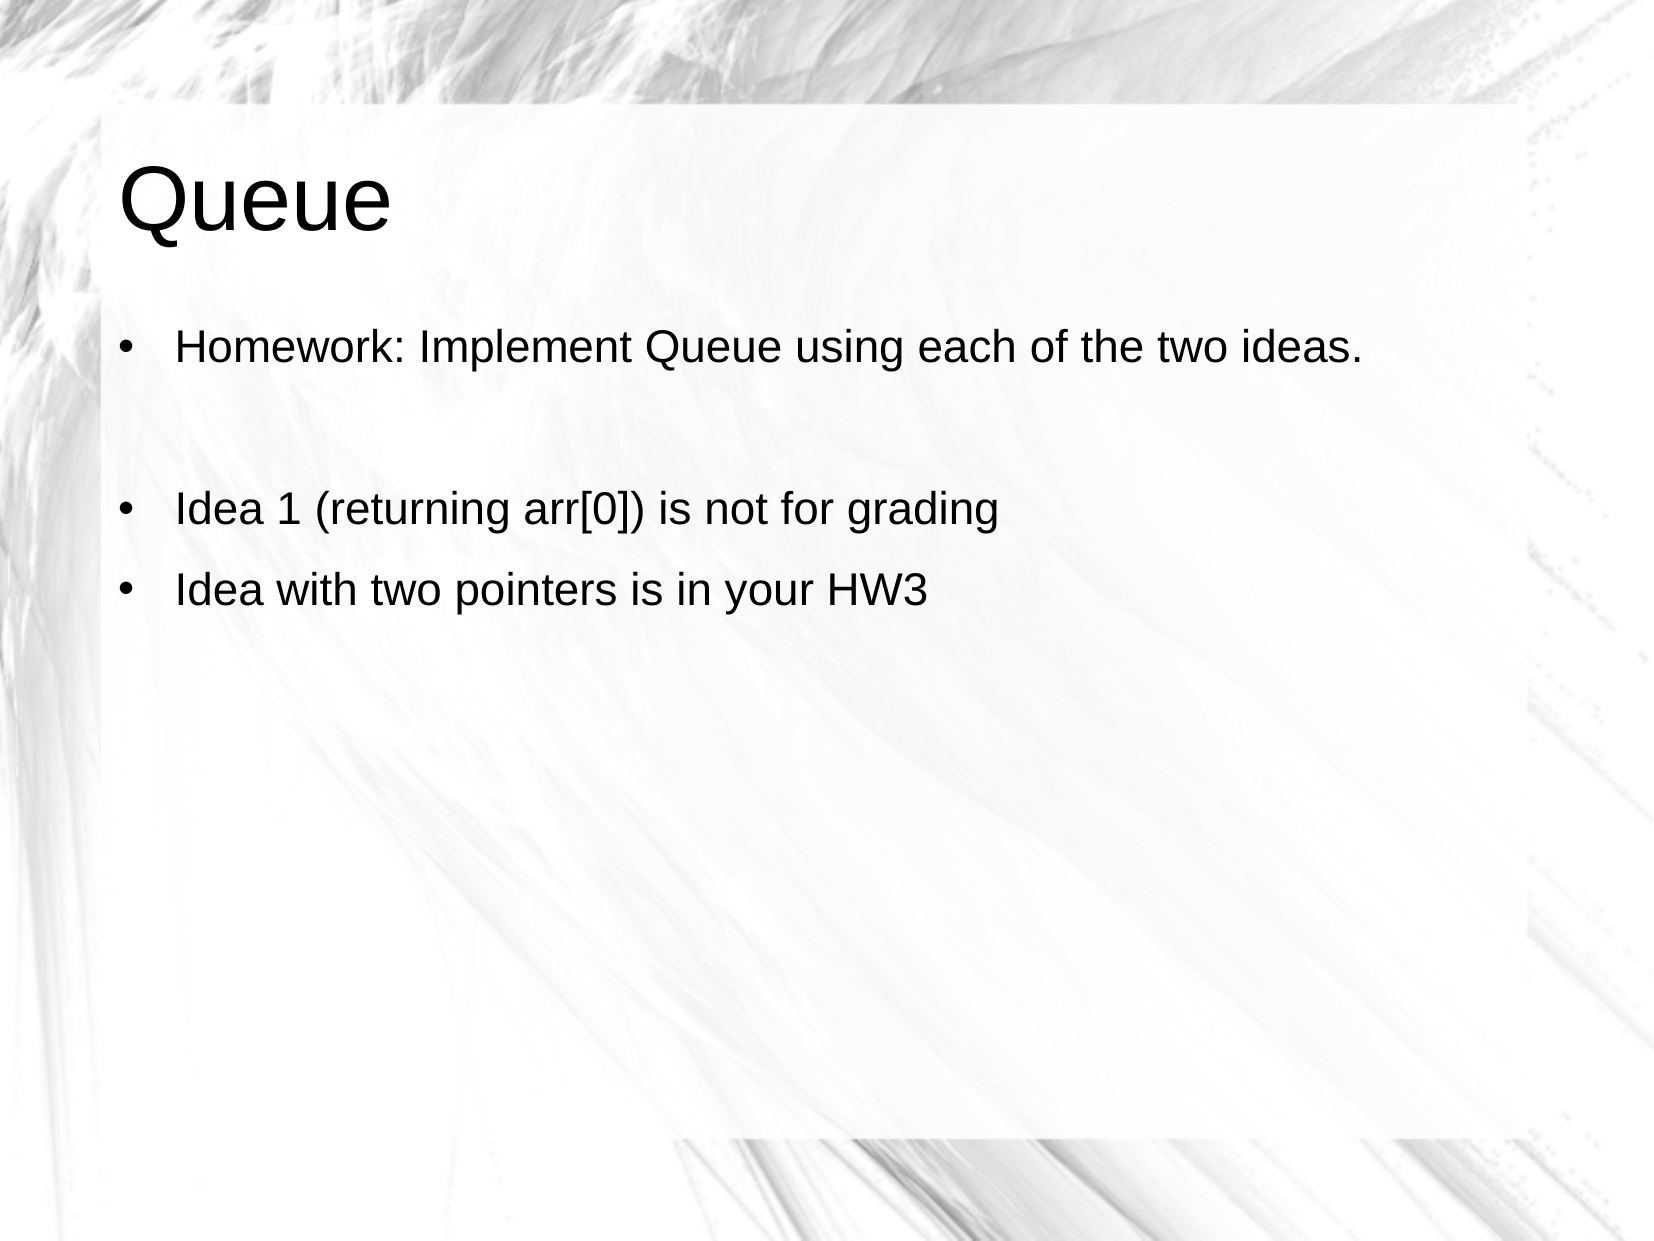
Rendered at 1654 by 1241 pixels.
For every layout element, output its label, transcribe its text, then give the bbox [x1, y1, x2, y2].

title Queue [118, 112, 1506, 281]
picture [0, 0, 1654, 1241]
list Homework: Implement Queue using each of the two ideas. Idea 1 (returning arr[0]) is not for grading Idea with two pointers is in your HW3 [118, 319, 1571, 1109]
